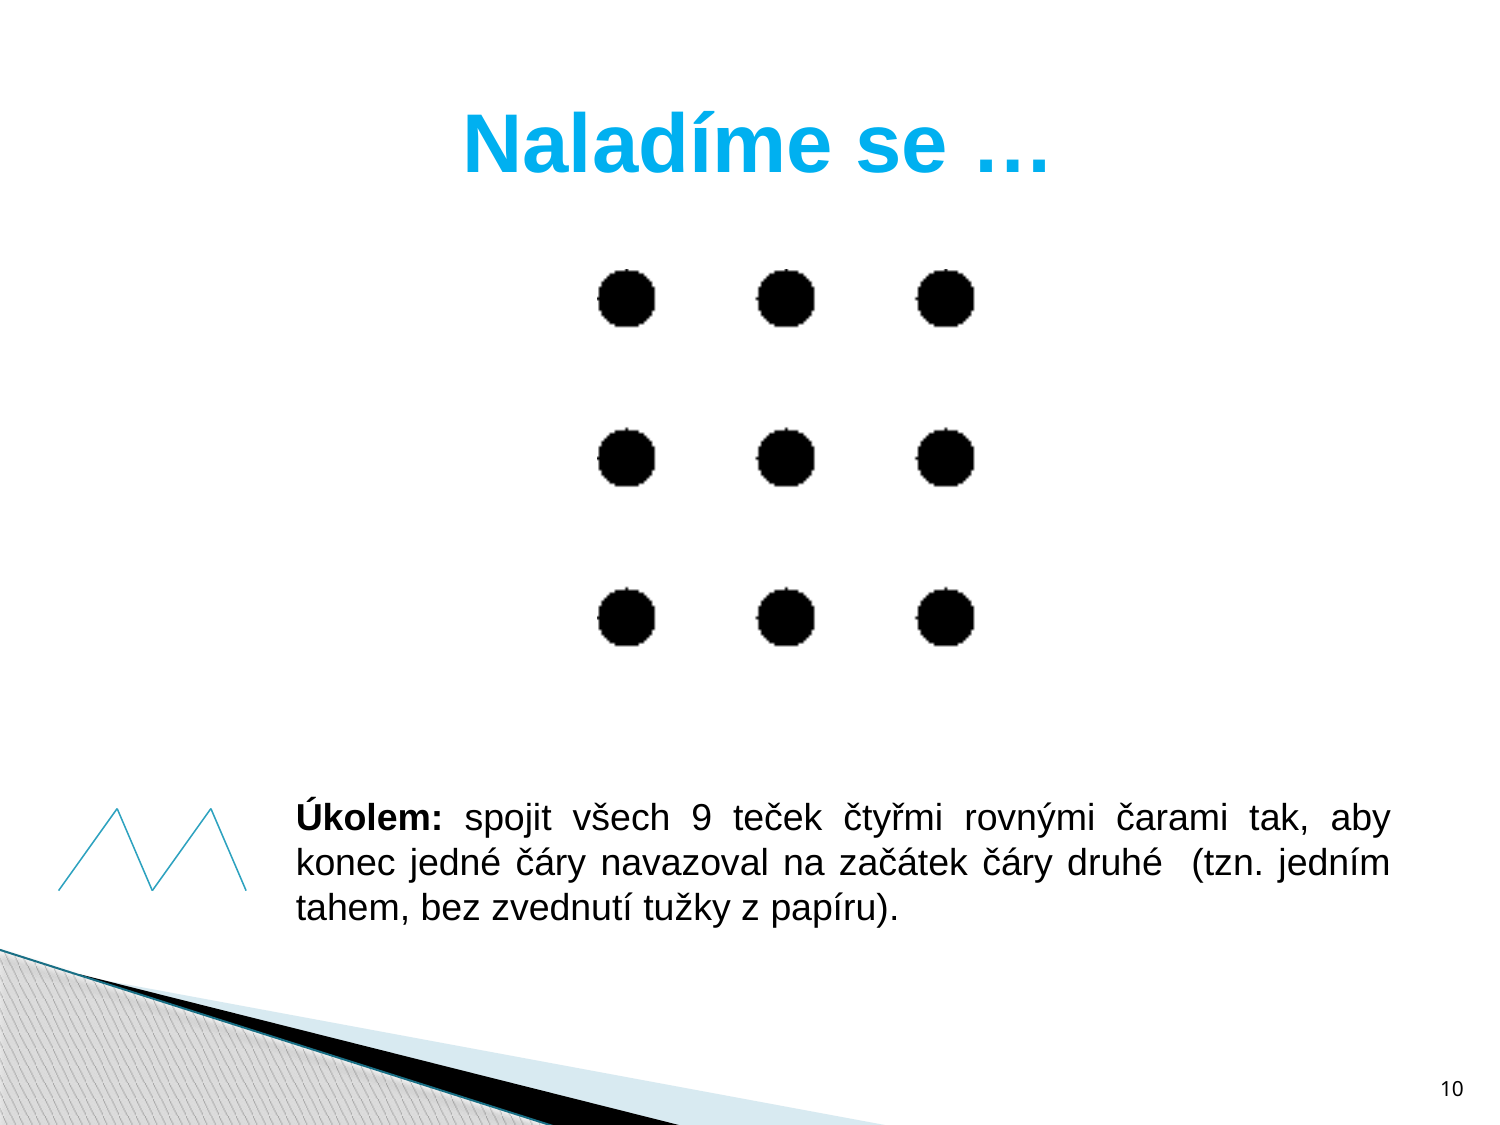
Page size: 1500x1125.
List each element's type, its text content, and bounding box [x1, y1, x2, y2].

title Naladíme se … [75, 45, 1425, 233]
text_box Úkolem: spojit všech 9 teček čtyřmi rovnými čarami tak, aby konec jedné čáry navazoval na začátek čáry druhé (tzn. jedním tahem, bez zvednutí tužky z papíru). [281, 785, 1407, 935]
slide_number 10 [1418, 1051, 1479, 1112]
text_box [58, 808, 247, 891]
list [597, 269, 980, 652]
